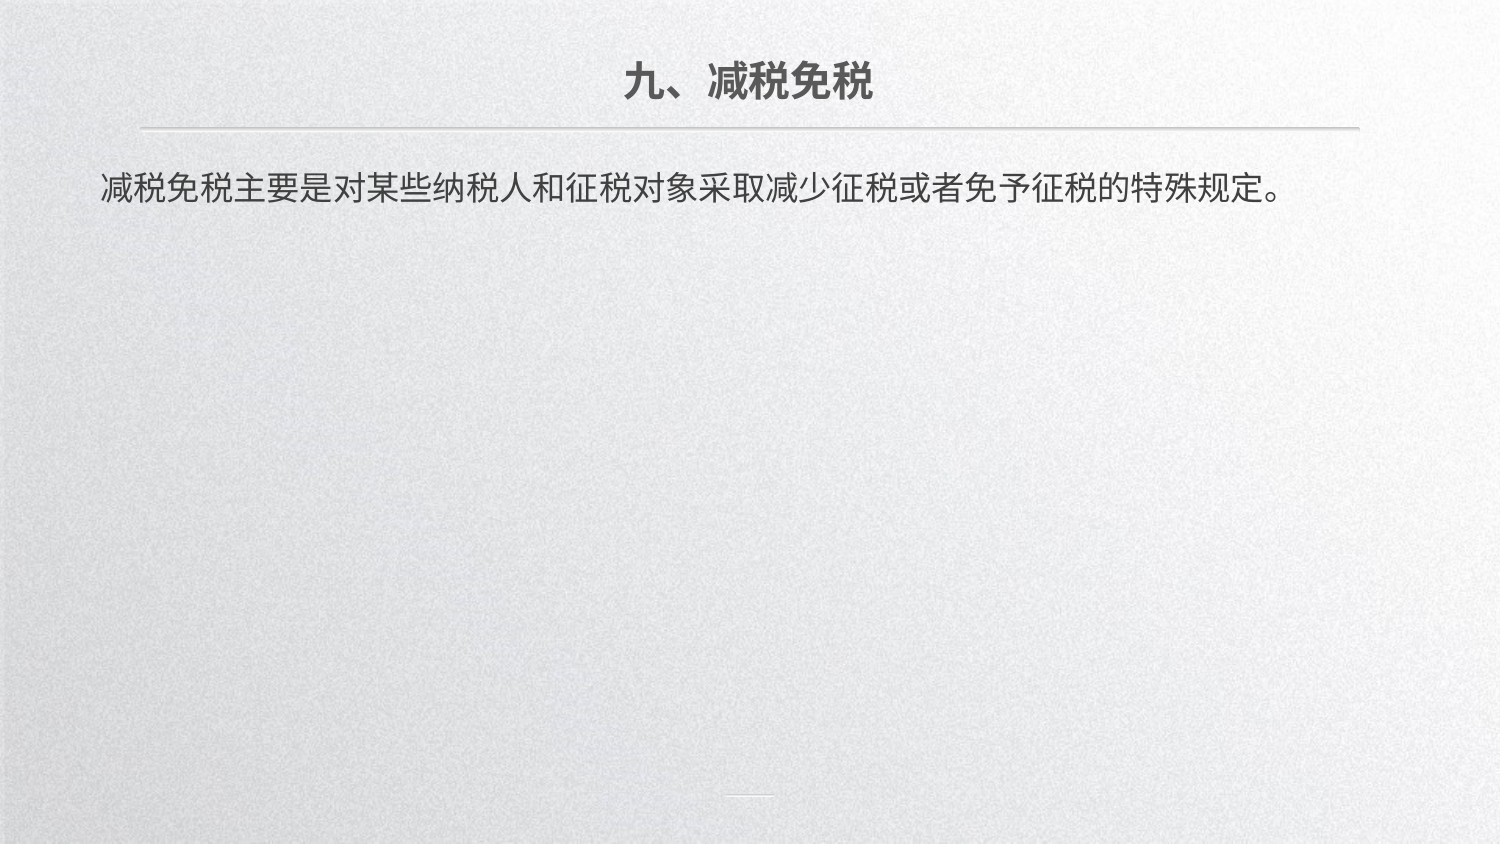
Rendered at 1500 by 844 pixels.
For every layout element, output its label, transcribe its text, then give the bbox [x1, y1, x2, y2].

picture [0, 0, 1500, 844]
text_box 减税免税主要是对某些纳税人和征税对象采取减少征税或者免予征税的特殊规定。 [100, 159, 1400, 208]
text_box 九、减税免税 [459, 49, 1038, 111]
